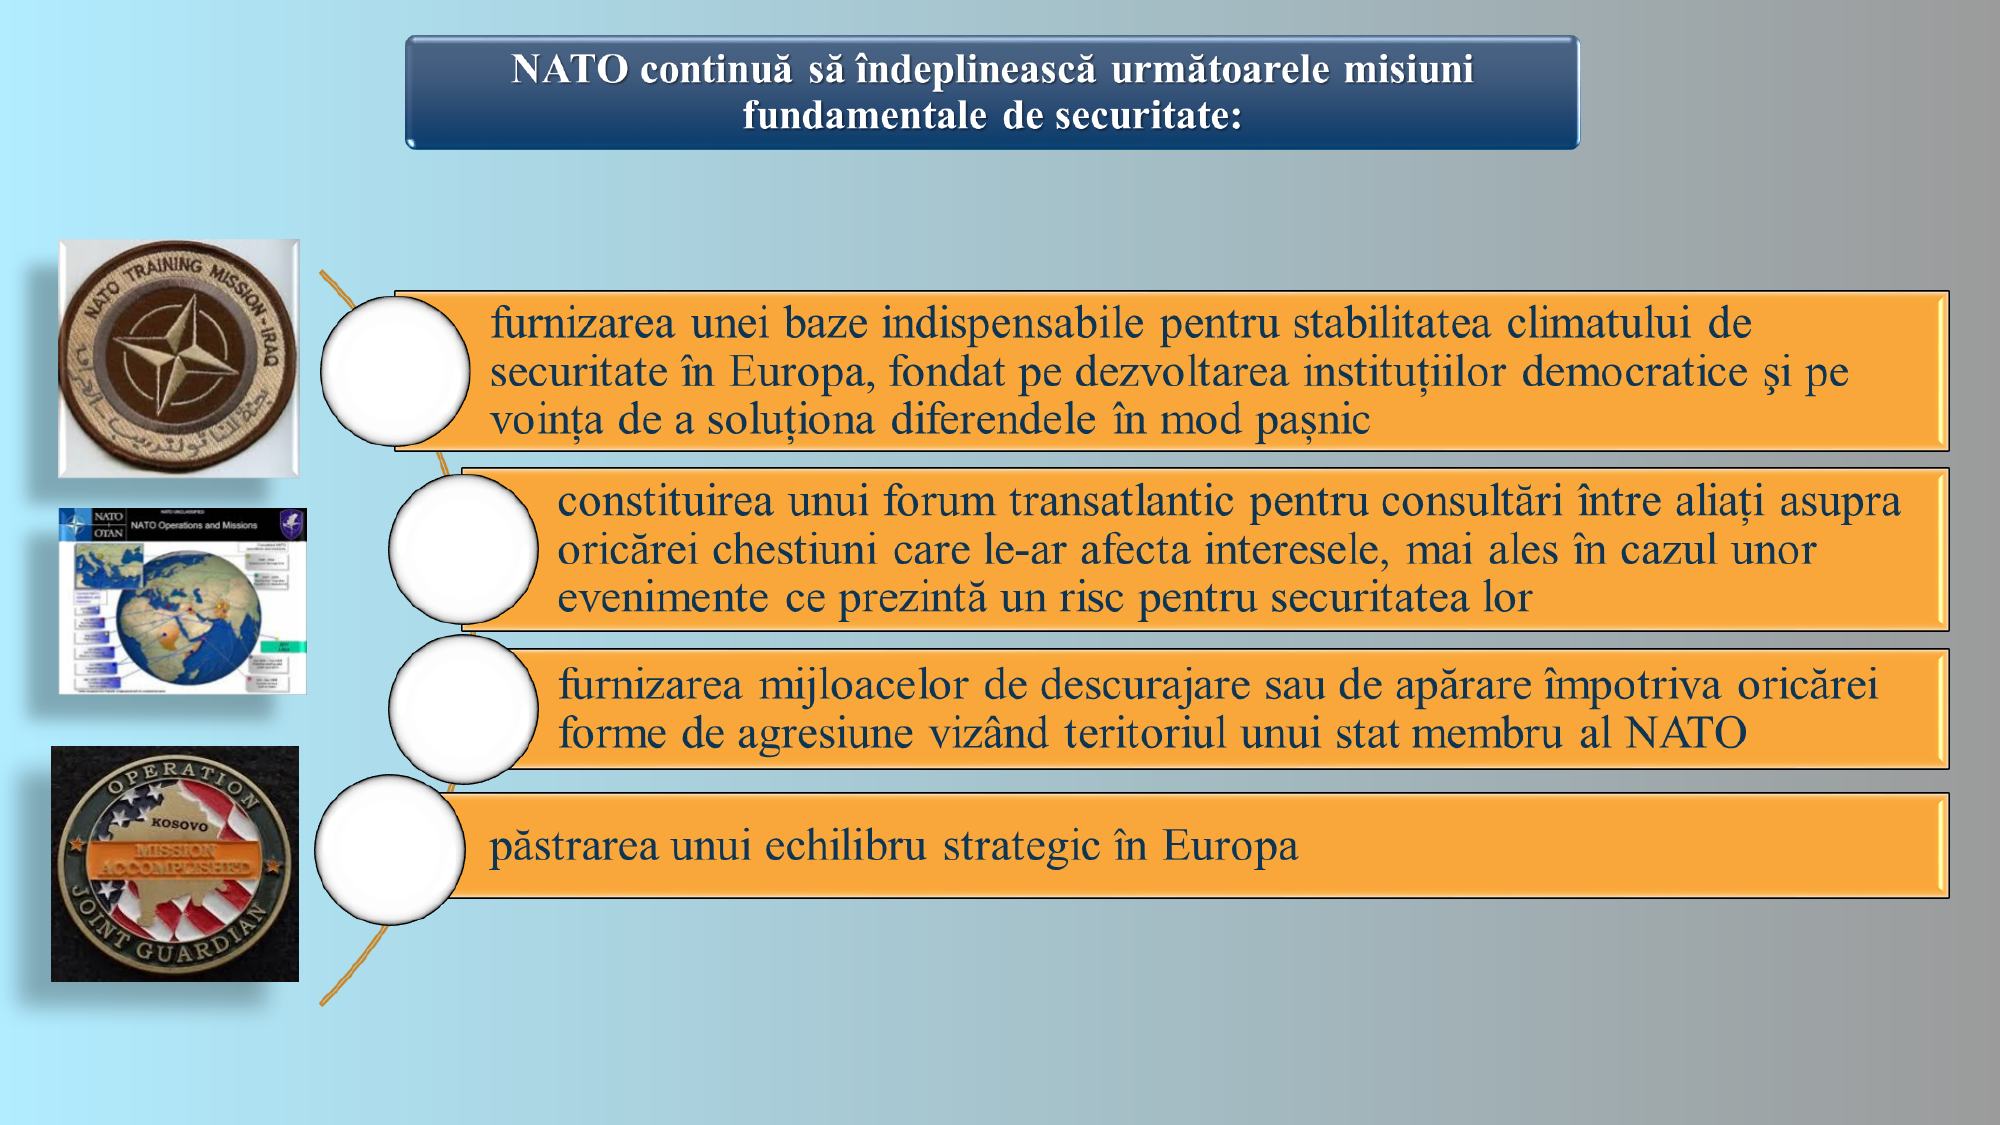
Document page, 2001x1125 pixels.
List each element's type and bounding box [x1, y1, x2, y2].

picture [0, 237, 1958, 1023]
picture [402, 27, 1582, 168]
